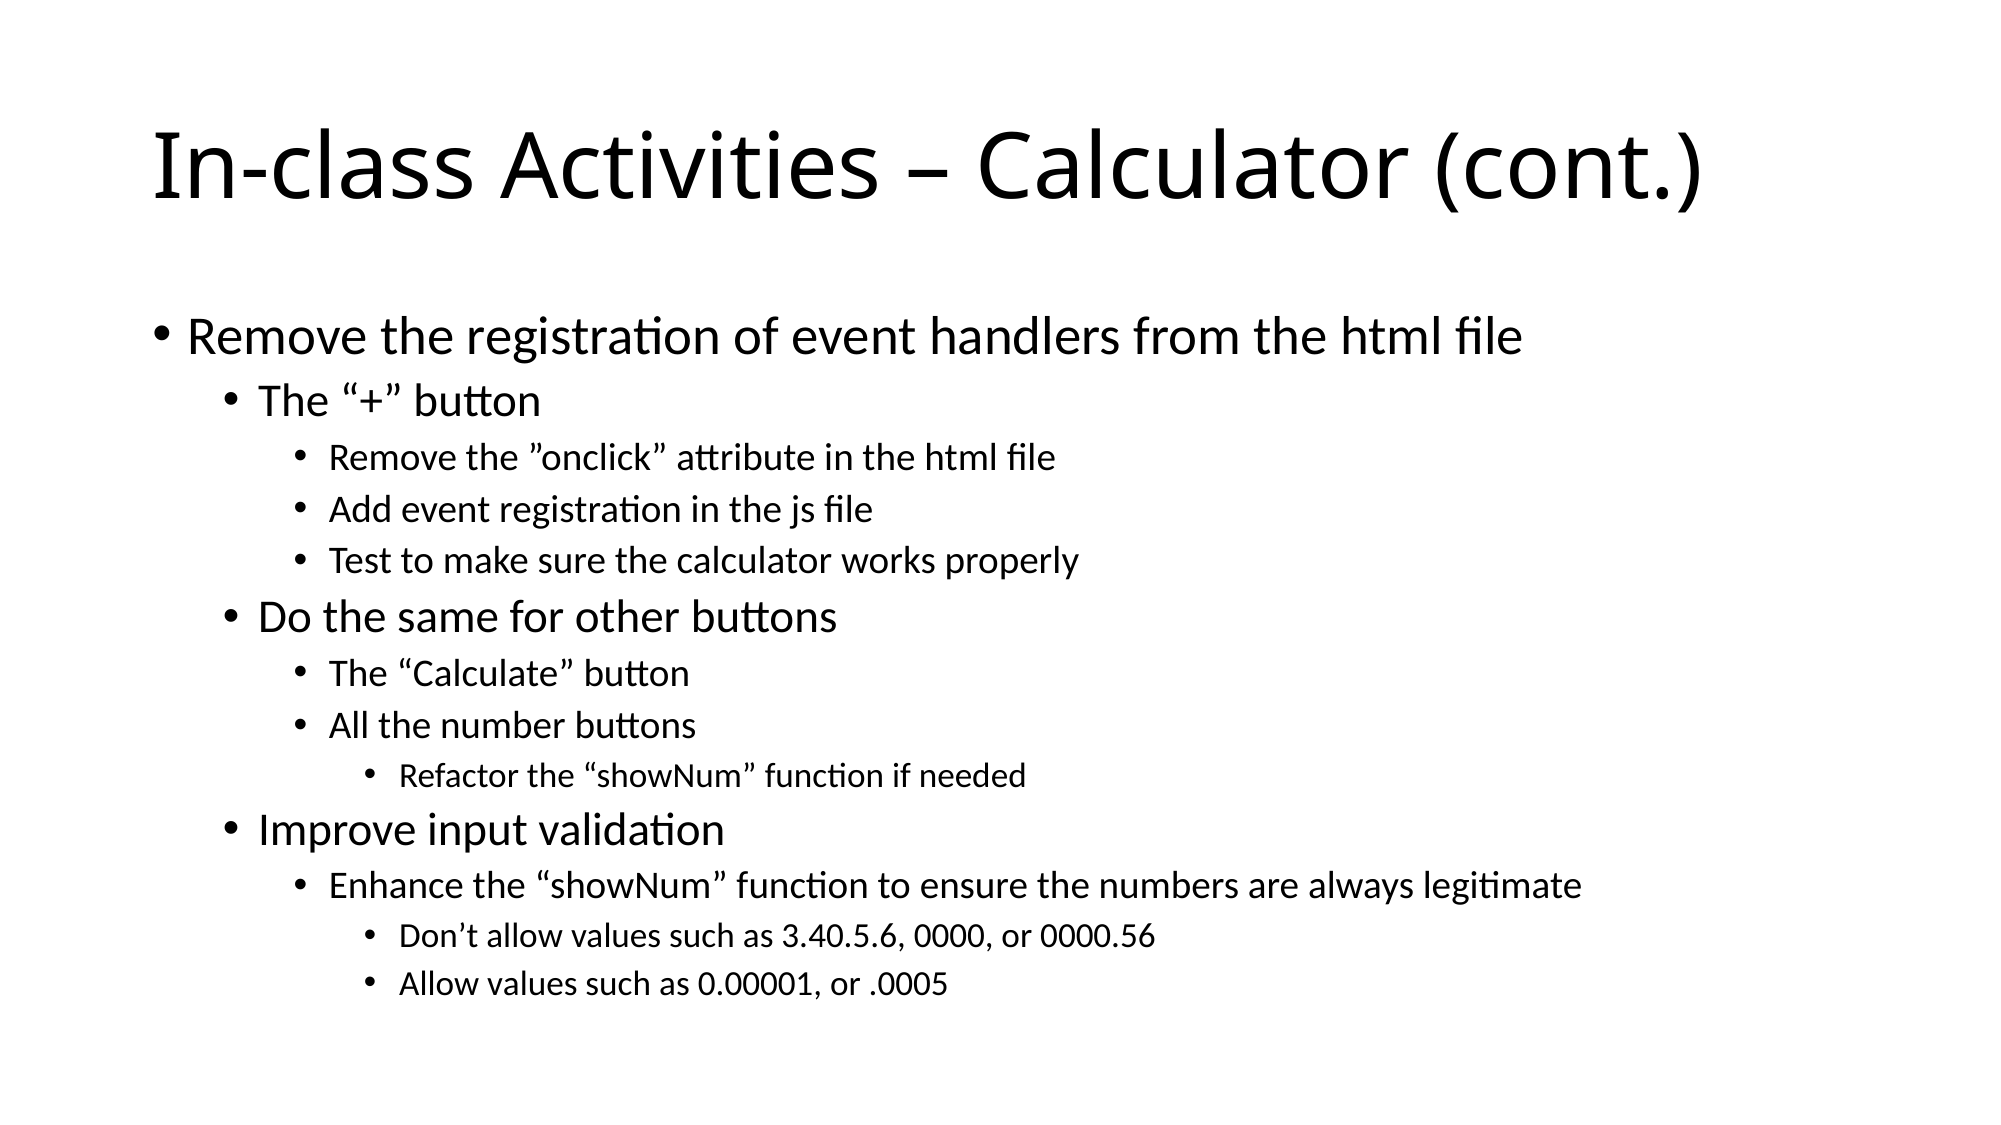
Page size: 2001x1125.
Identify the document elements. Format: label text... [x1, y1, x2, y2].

list Remove the registration of event handlers from the html file The “+” button Remove the ”onclick” attribute in the html file Add event registration in the js file Test to make sure the calculator works properly Do the same for other buttons The “Calculate” button All the number buttons Refactor the “showNum” function if needed Improve input validation Enhance the “showNum” function to ensure the numbers are always legitimate Don’t allow values such as 3.40.5.6, 0000, or 0000.56 Allow values such as 0.00001, or .0005 [137, 299, 1863, 1014]
title In-class Activities – Calculator (cont.) [137, 59, 1863, 278]
